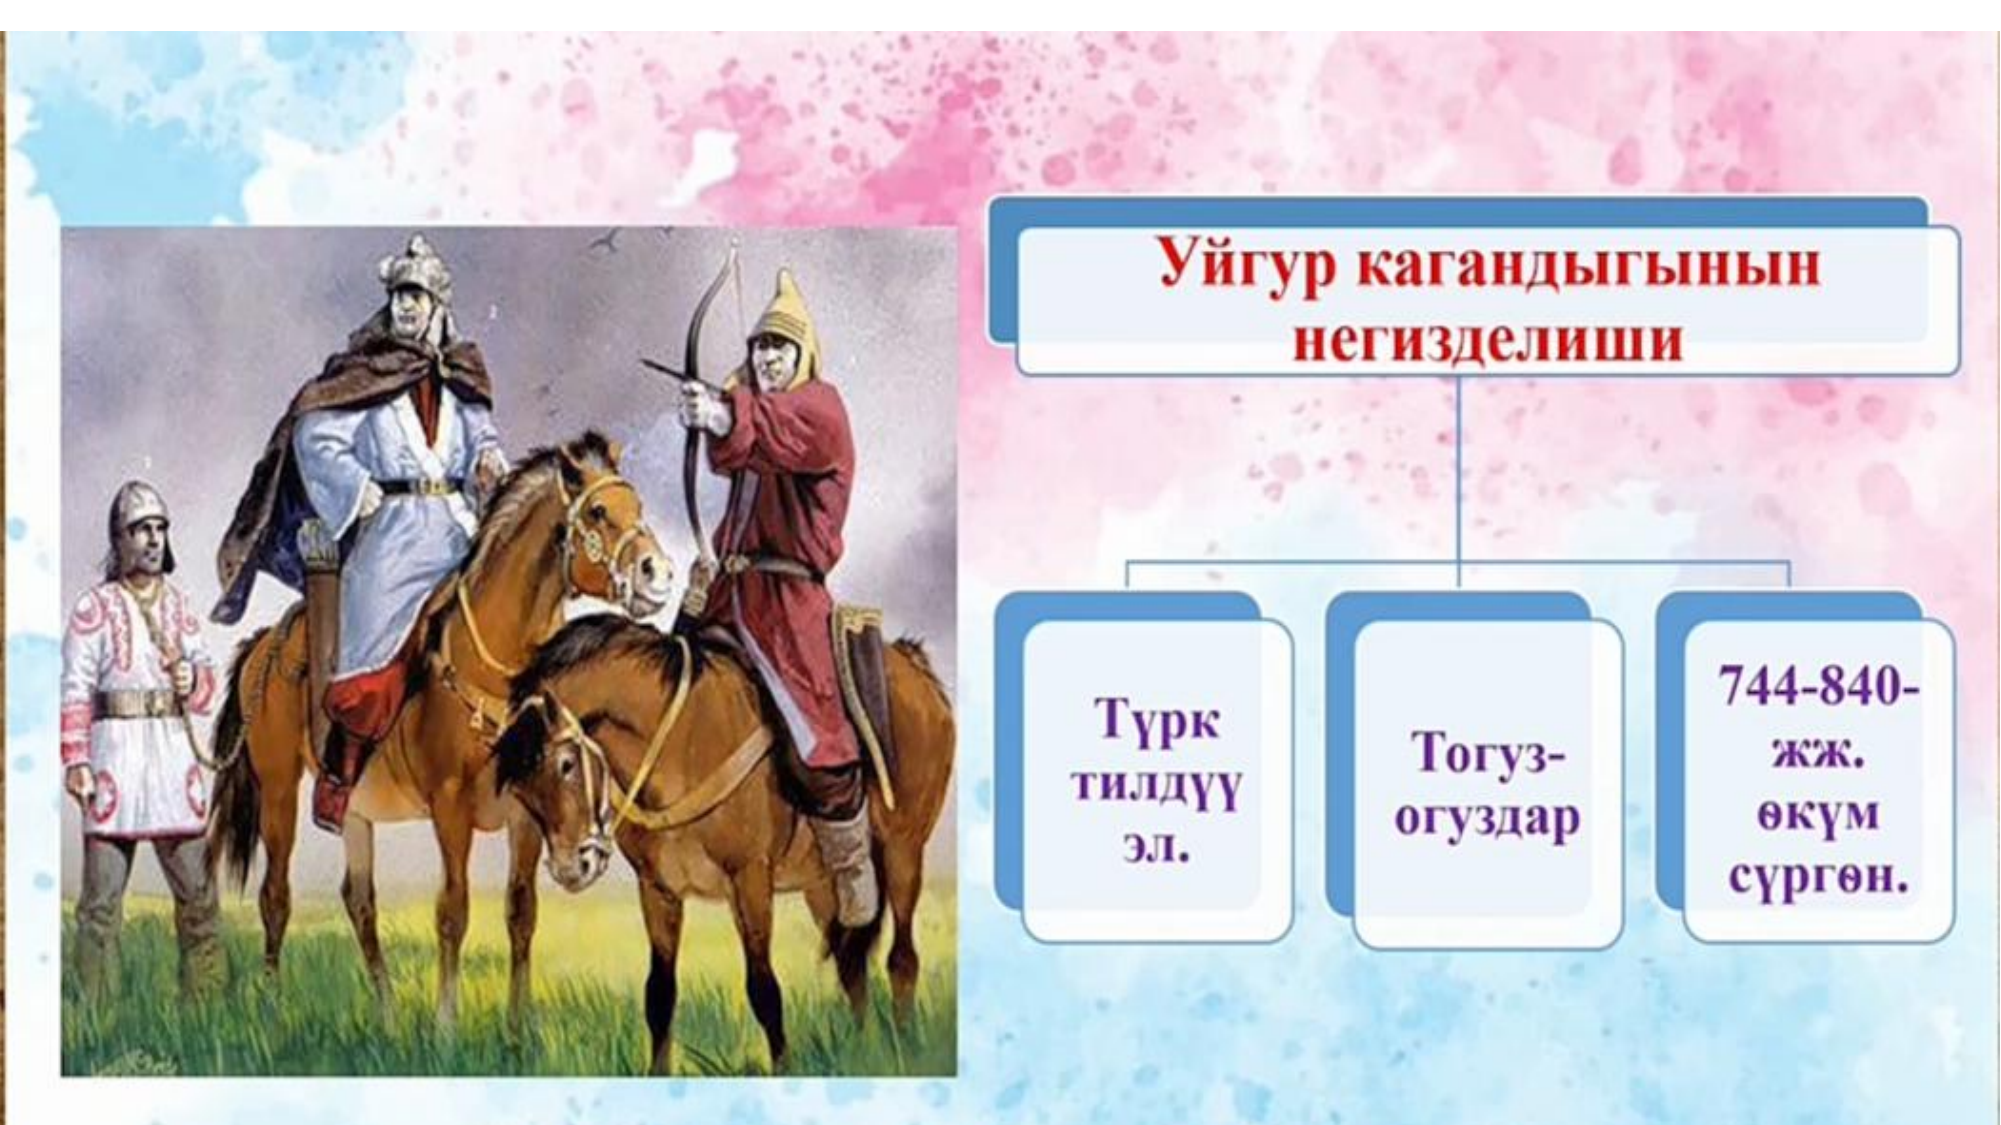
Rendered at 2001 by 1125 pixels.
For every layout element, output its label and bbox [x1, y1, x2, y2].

list [0, 31, 2000, 1125]
